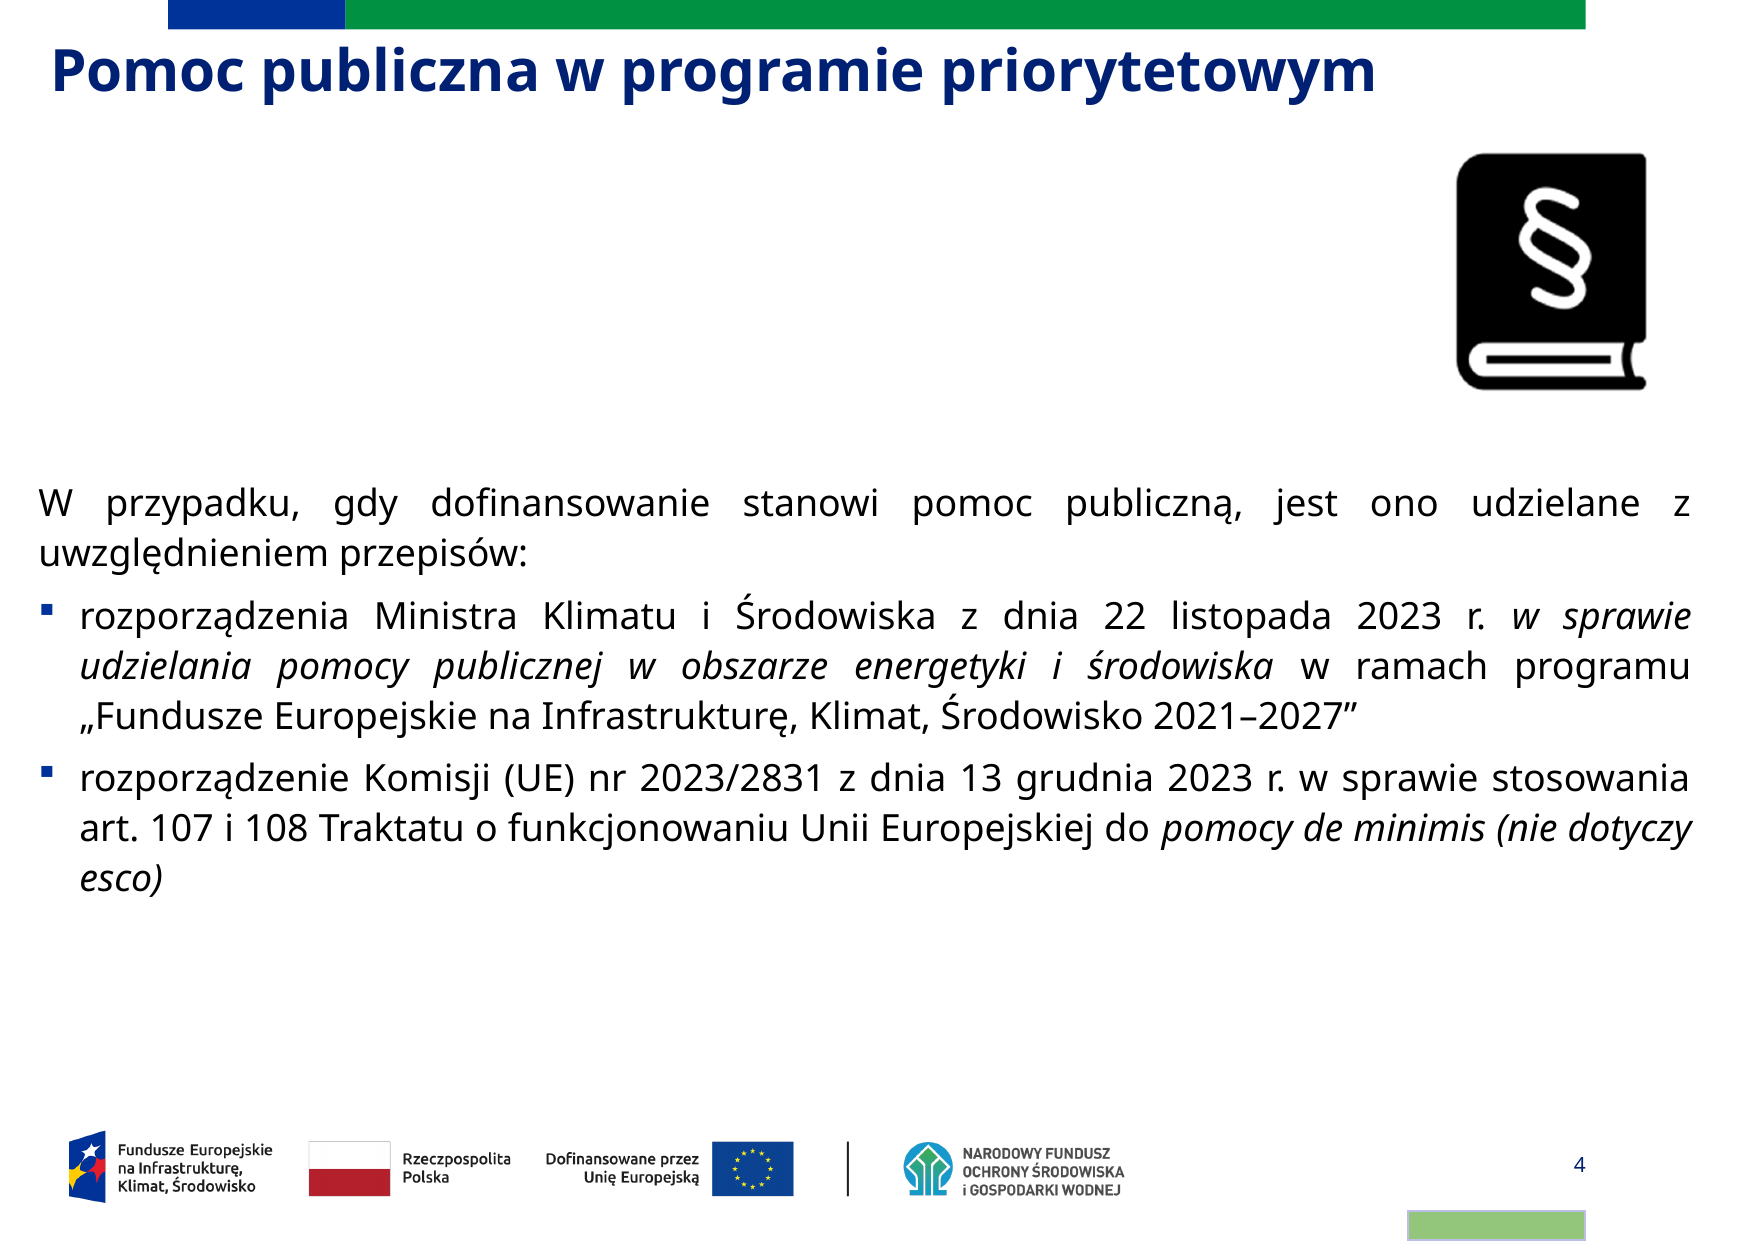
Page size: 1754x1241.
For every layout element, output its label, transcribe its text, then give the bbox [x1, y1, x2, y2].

picture [1396, 104, 1706, 439]
picture [49, 1112, 1143, 1221]
title Pomoc publiczna w programie priorytetowym [50, 27, 1586, 116]
list W przypadku, gdy dofinansowanie stanowi pomoc publiczną, jest ono udzielane z uwzględnieniem przepisów: rozporządzenia Ministra Klimatu i Środowiska z dnia 22 listopada 2023 r. w sprawie udzielania pomocy publicznej w obszarze energetyki i środowiska w ramach programu „Fundusze Europejskie na Infrastrukturę, Klimat, Środowisko 2021–2027” rozporządzenie Komisji (UE) nr 2023/2831 z dnia 13 grudnia 2023 r. w sprawie stosowania art. 107 i 108 Traktatu o funkcjonowaniu Unii Europejskiej do pomocy de minimis (nie dotyczy esco) [38, 474, 1692, 1038]
slide_number 4 [1408, 1151, 1586, 1181]
